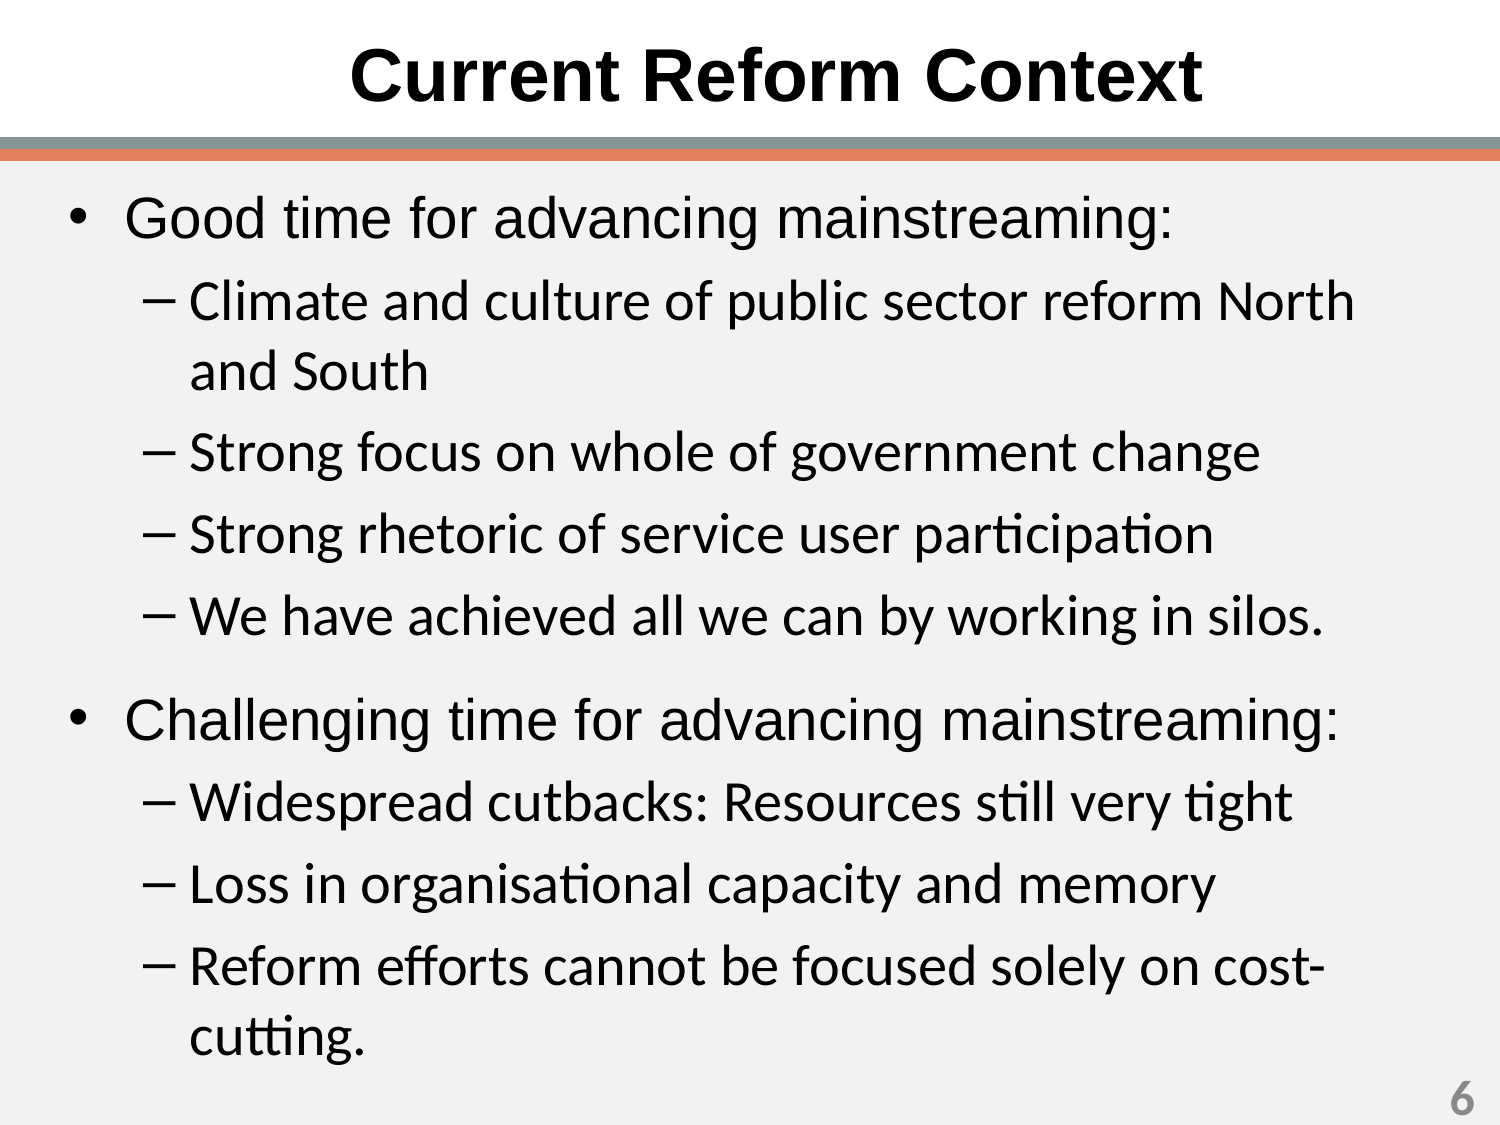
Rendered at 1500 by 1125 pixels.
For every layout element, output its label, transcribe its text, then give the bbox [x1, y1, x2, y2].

list Good time for advancing mainstreaming: Climate and culture of public sector reform North and South Strong focus on whole of government change Strong rhetoric of service user participation We have achieved all we can by working in silos. Challenging time for advancing mainstreaming: Widespread cutbacks: Resources still very tight Loss in organisational capacity and memory Reform efforts cannot be focused solely on cost-cutting. [53, 172, 1440, 1125]
title Current Reform Context [112, 12, 1463, 131]
slide_number 5 [1139, 1065, 1490, 1125]
